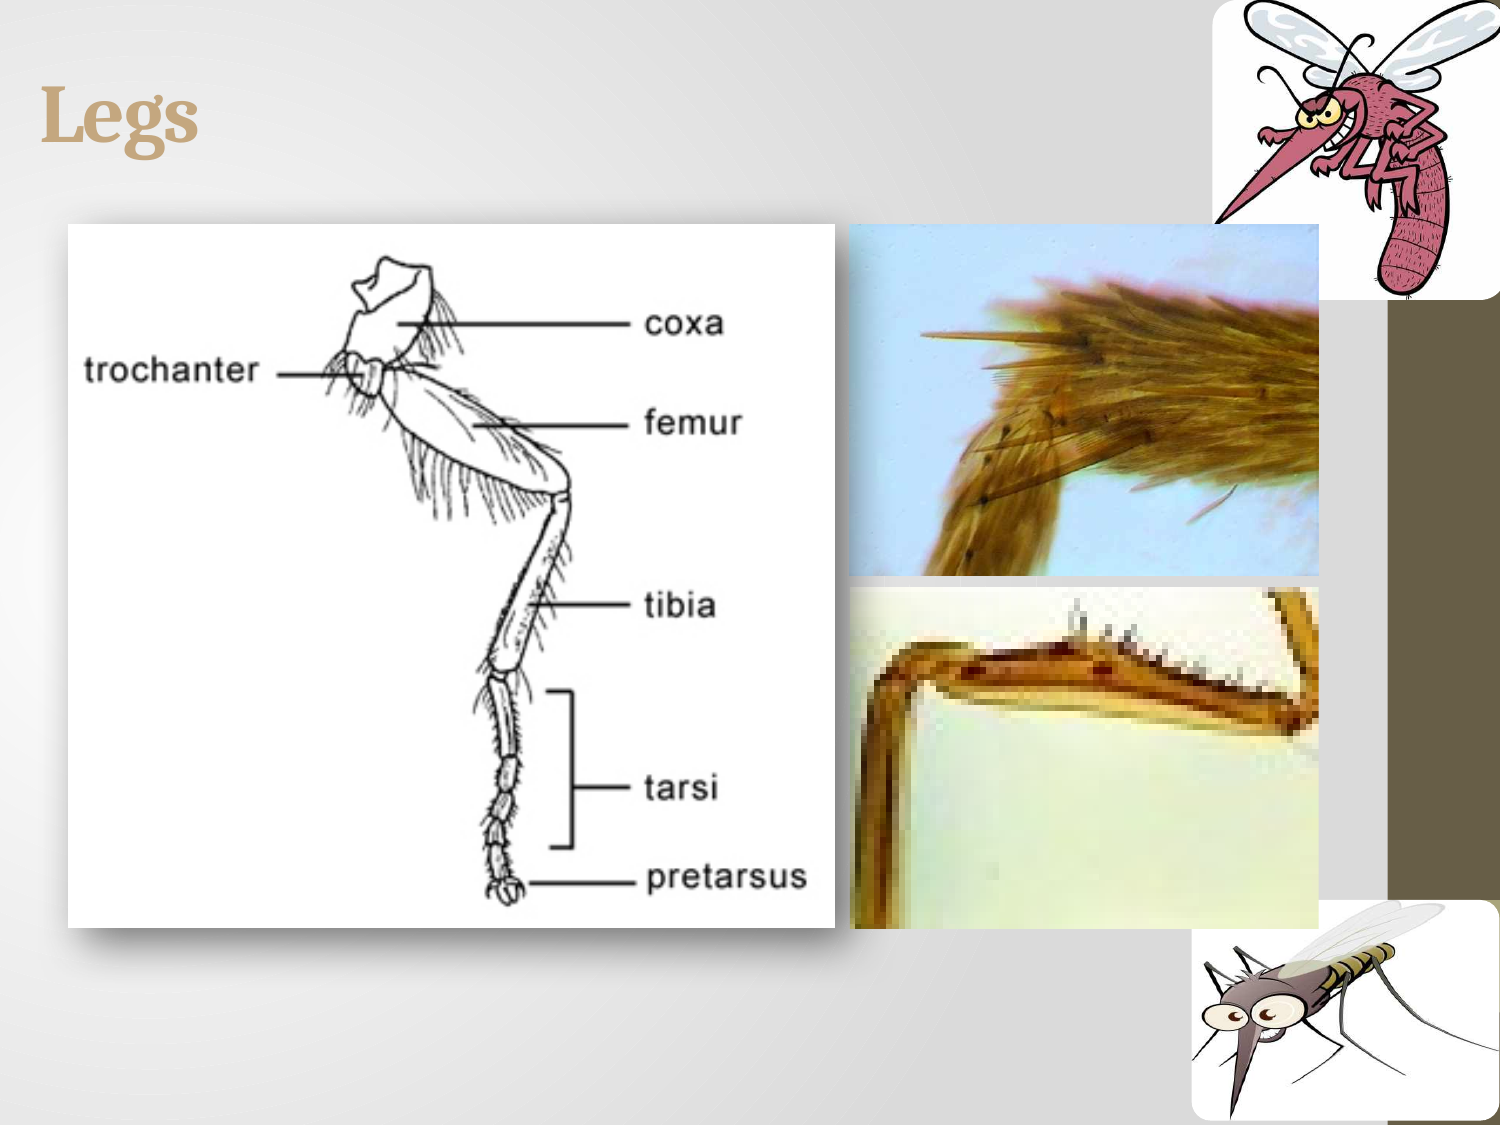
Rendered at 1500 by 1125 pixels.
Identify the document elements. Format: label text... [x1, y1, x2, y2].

picture [67, 223, 836, 928]
title Legs [24, 50, 1209, 168]
picture [849, 0, 1500, 577]
picture [849, 586, 1500, 1122]
